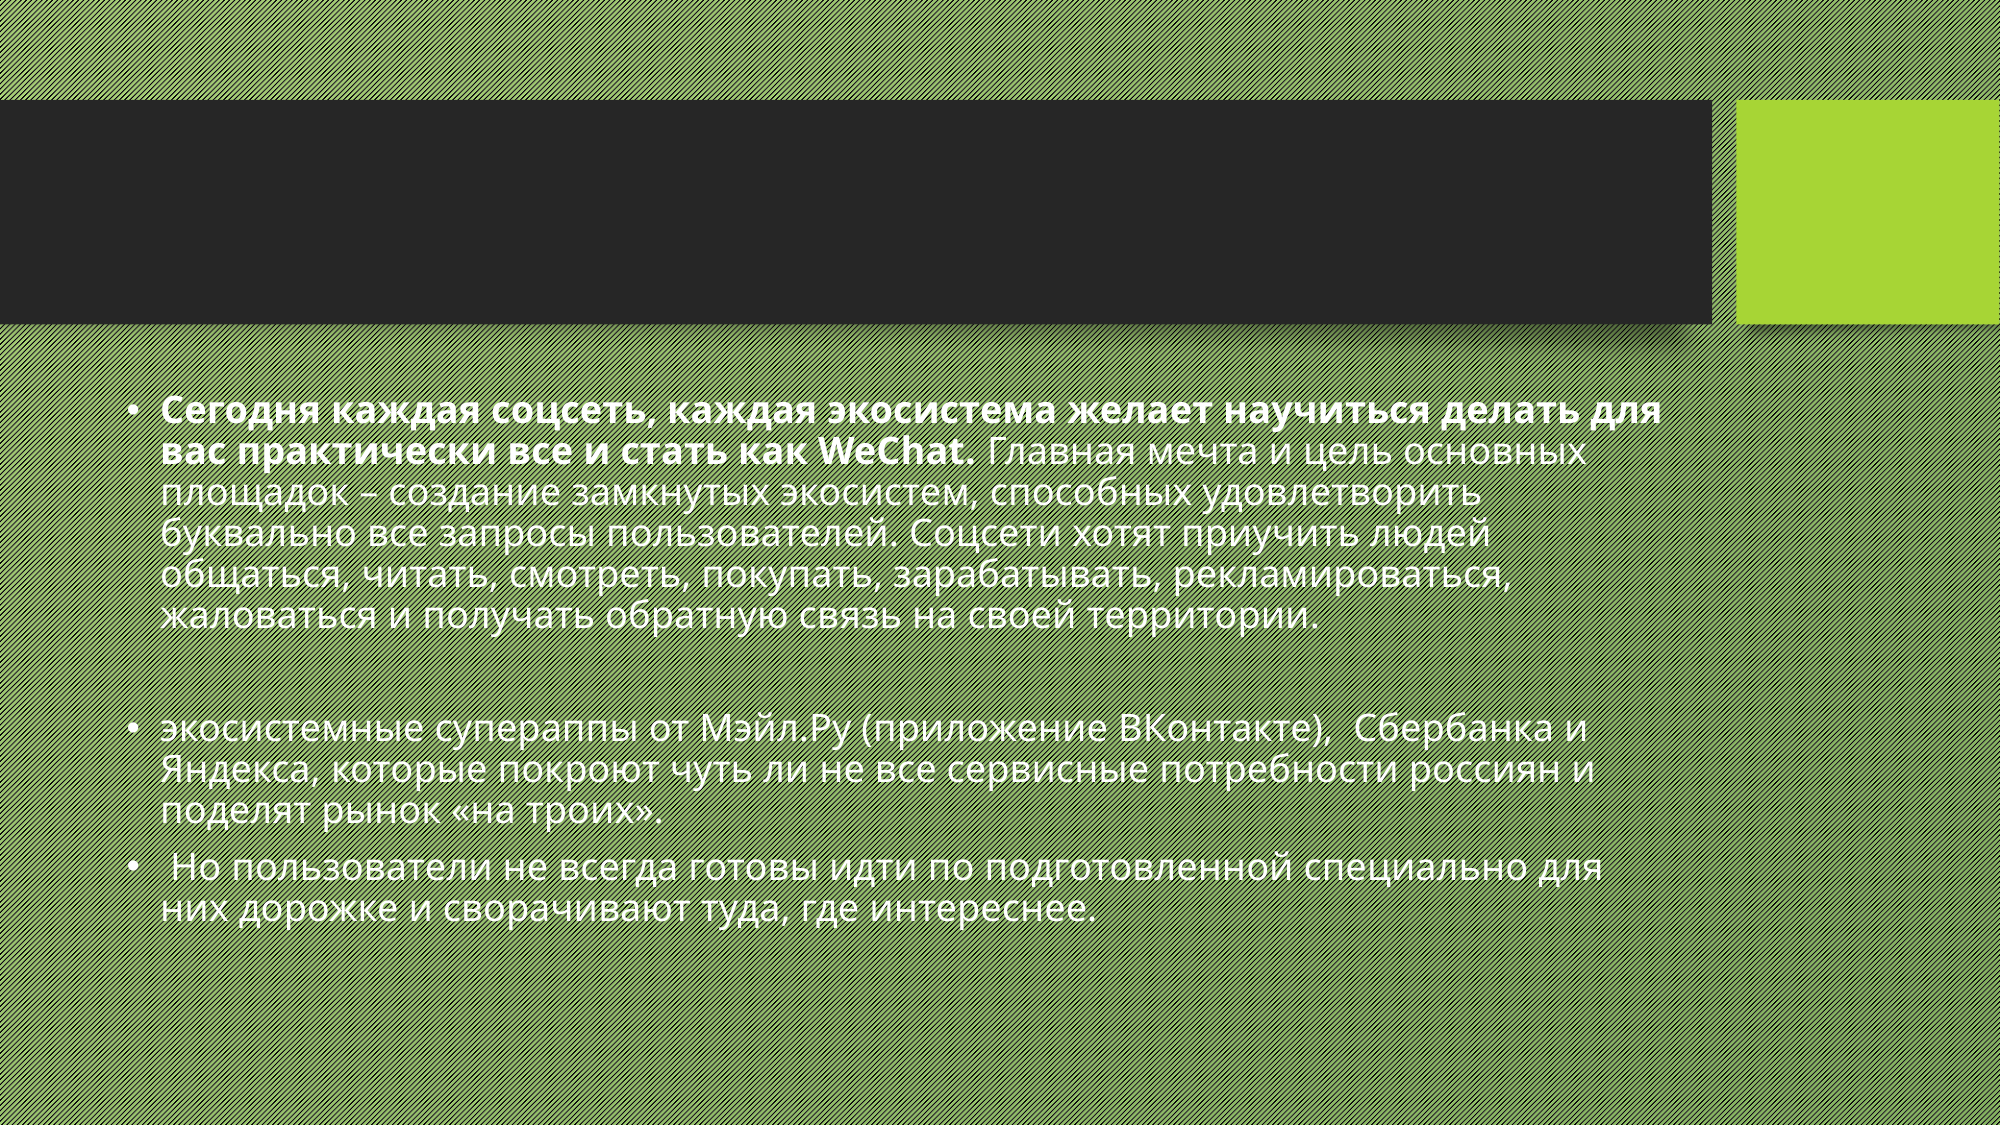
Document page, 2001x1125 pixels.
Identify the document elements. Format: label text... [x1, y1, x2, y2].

picture [0, 0, 2000, 1125]
list Сегодня каждая соцсеть, каждая экосистема желает научиться делать для вас практически все и стать как WeChat. Главная мечта и цель основных площадок – создание замкнутых экосистем, способных удовлетворить буквально все запросы пользователей. Соцсети хотят приучить людей общаться, читать, смотреть, покупать, зарабатывать, рекламироваться, жаловаться и получать обратную связь на своей территории. экосистемные супераппы от Мэйл.Ру (приложение ВКонтакте), Сбербанка и Яндекса, которые покроют чуть ли не все сервисные потребности россиян и поделят рынок «на троих». Но пользователи не всегда готовы идти по подготовленной специально для них дорожке и сворачивают туда, где интереснее. [111, 383, 1689, 974]
